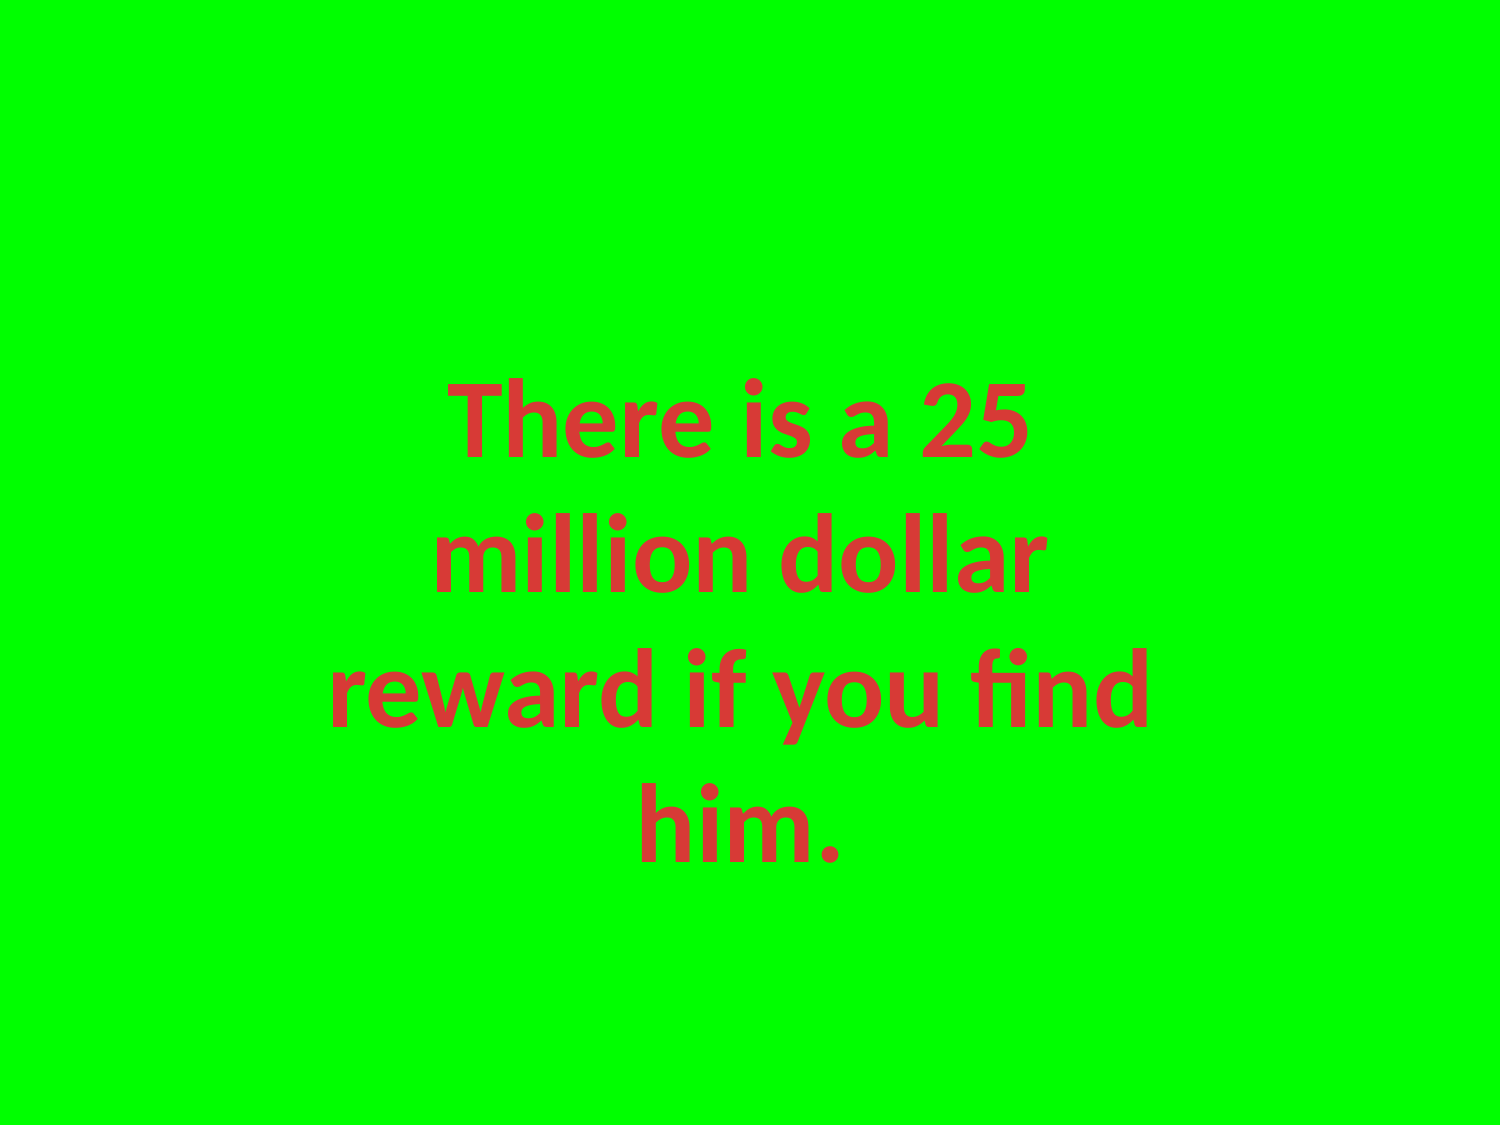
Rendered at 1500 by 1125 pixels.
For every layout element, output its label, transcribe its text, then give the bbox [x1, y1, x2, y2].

text_box There is a 25 million dollar reward if you find him. [262, 337, 1219, 893]
